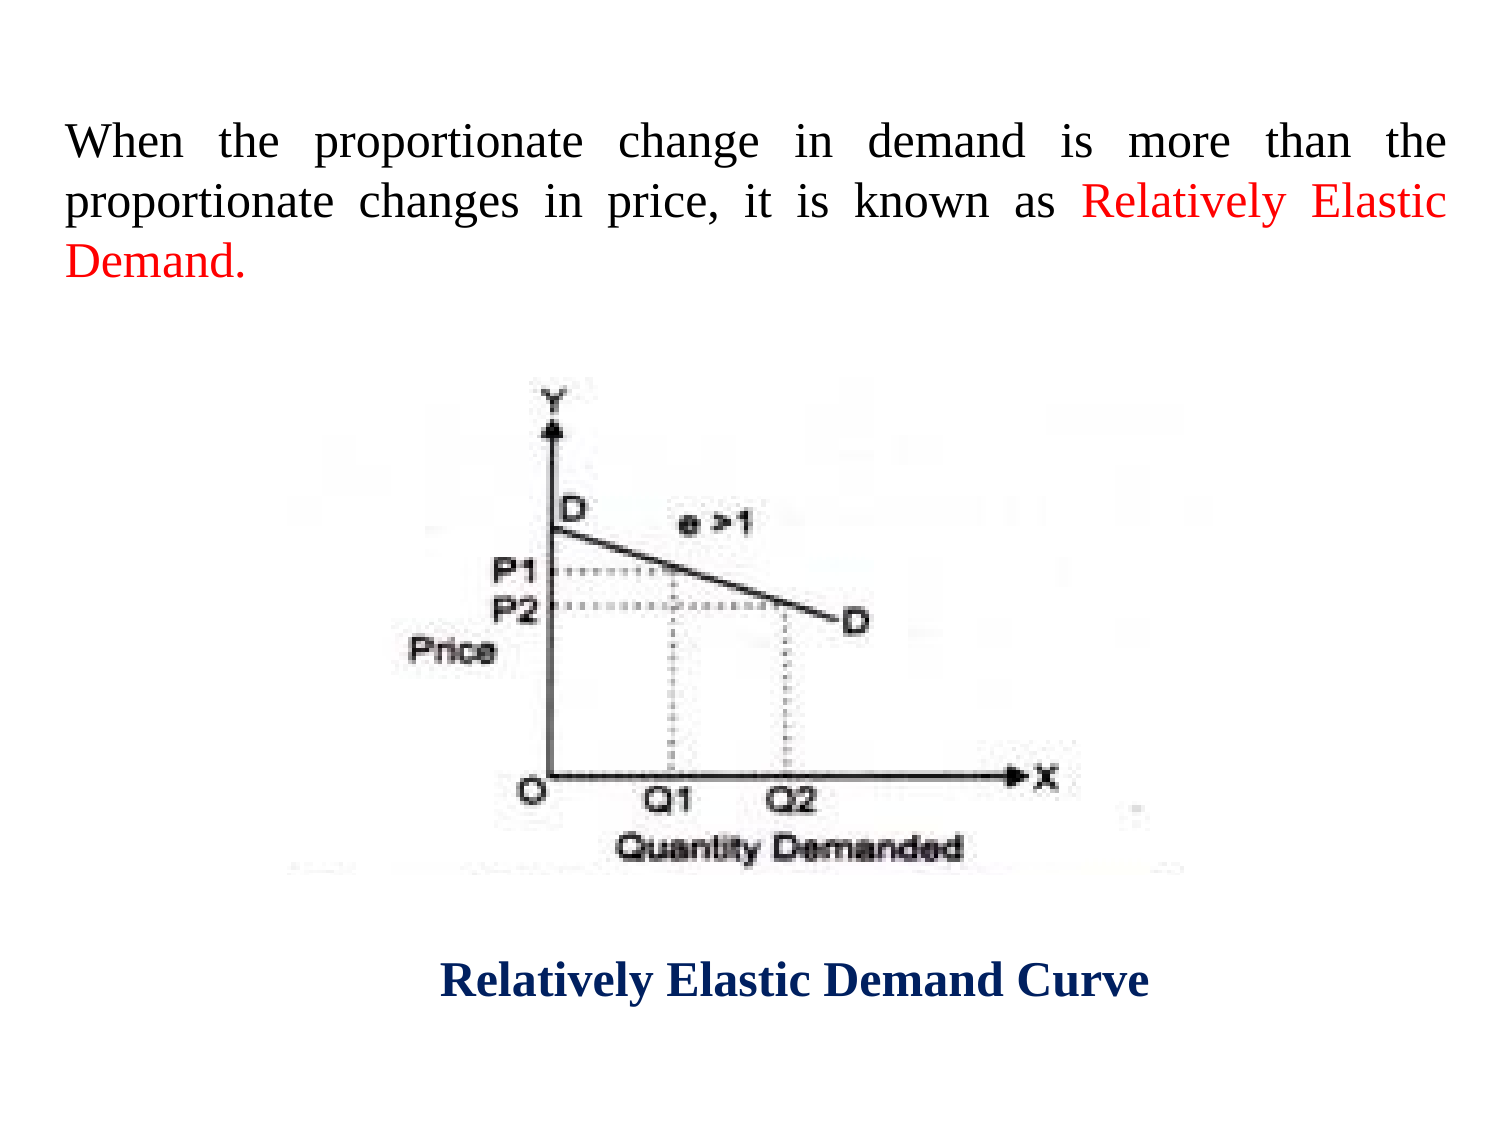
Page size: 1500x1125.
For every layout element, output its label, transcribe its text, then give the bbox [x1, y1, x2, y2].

text_box When the proportionate change in demand is more than the proportionate changes in price, it is known as Relatively Elastic Demand. [49, 99, 1463, 295]
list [249, 376, 1213, 876]
text_box Relatively Elastic Demand Curve [425, 939, 1275, 1015]
